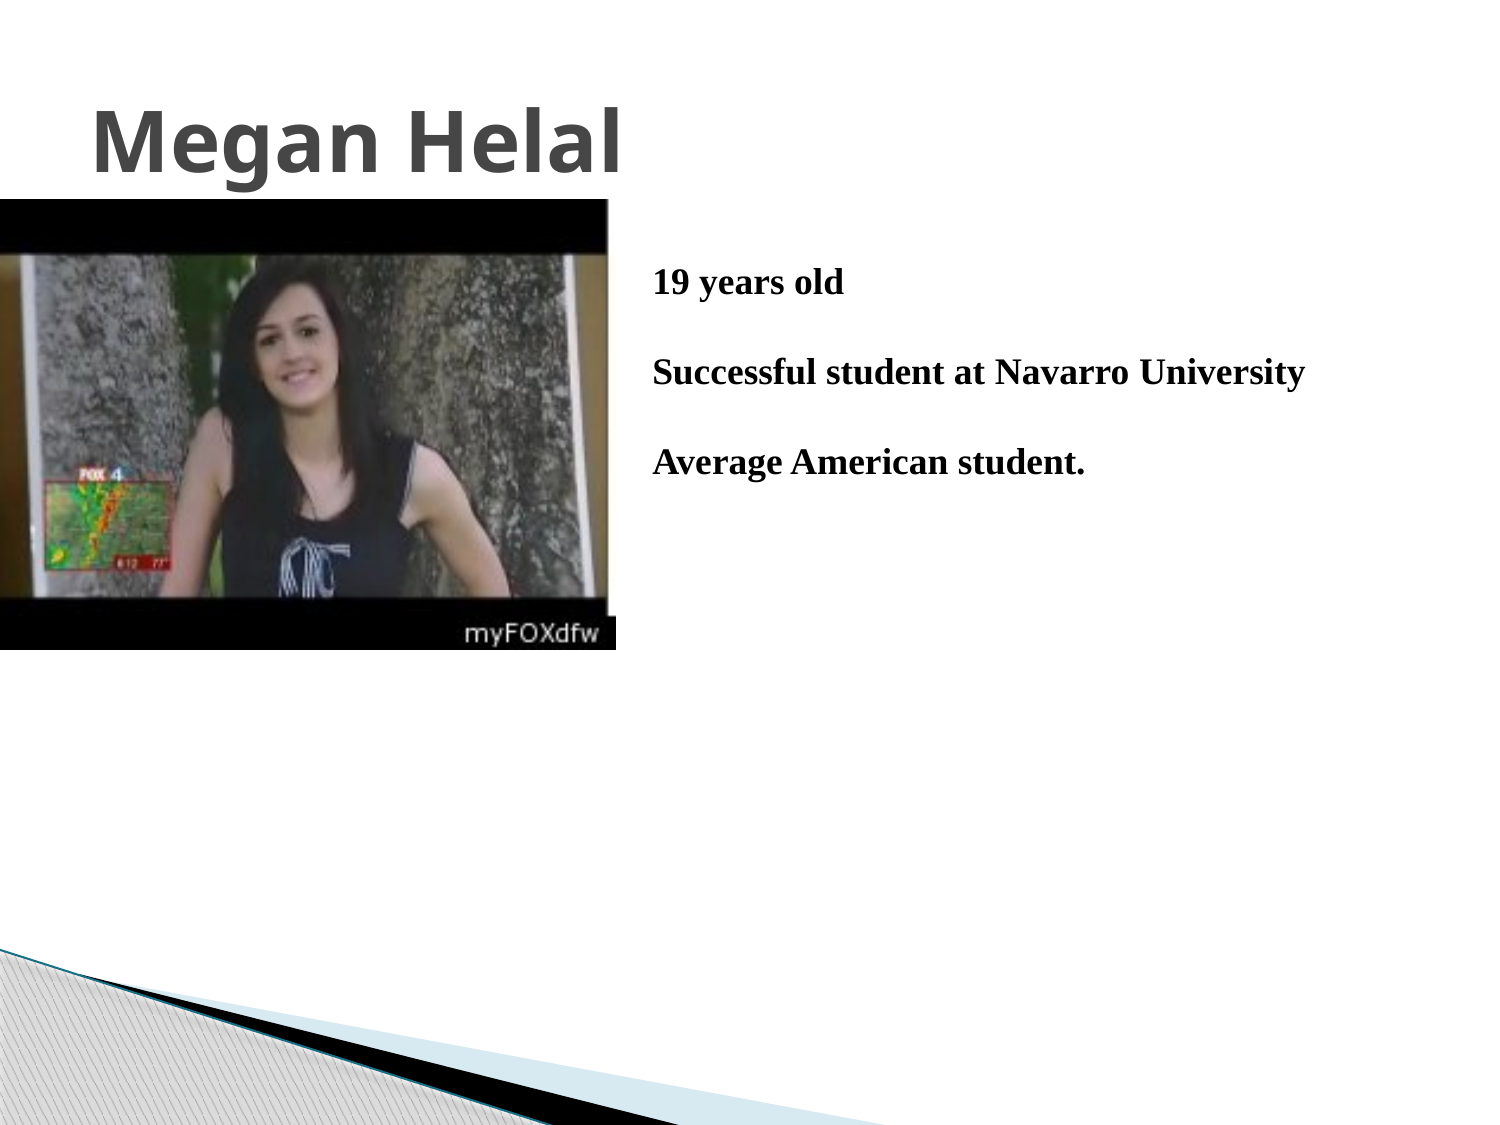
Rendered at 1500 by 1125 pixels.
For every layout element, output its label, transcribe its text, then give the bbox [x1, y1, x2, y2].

title Megan Helal [75, 45, 1425, 233]
text_box 19 years old Successful student at Navarro University Average American student. [637, 249, 1475, 535]
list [0, 199, 616, 651]
